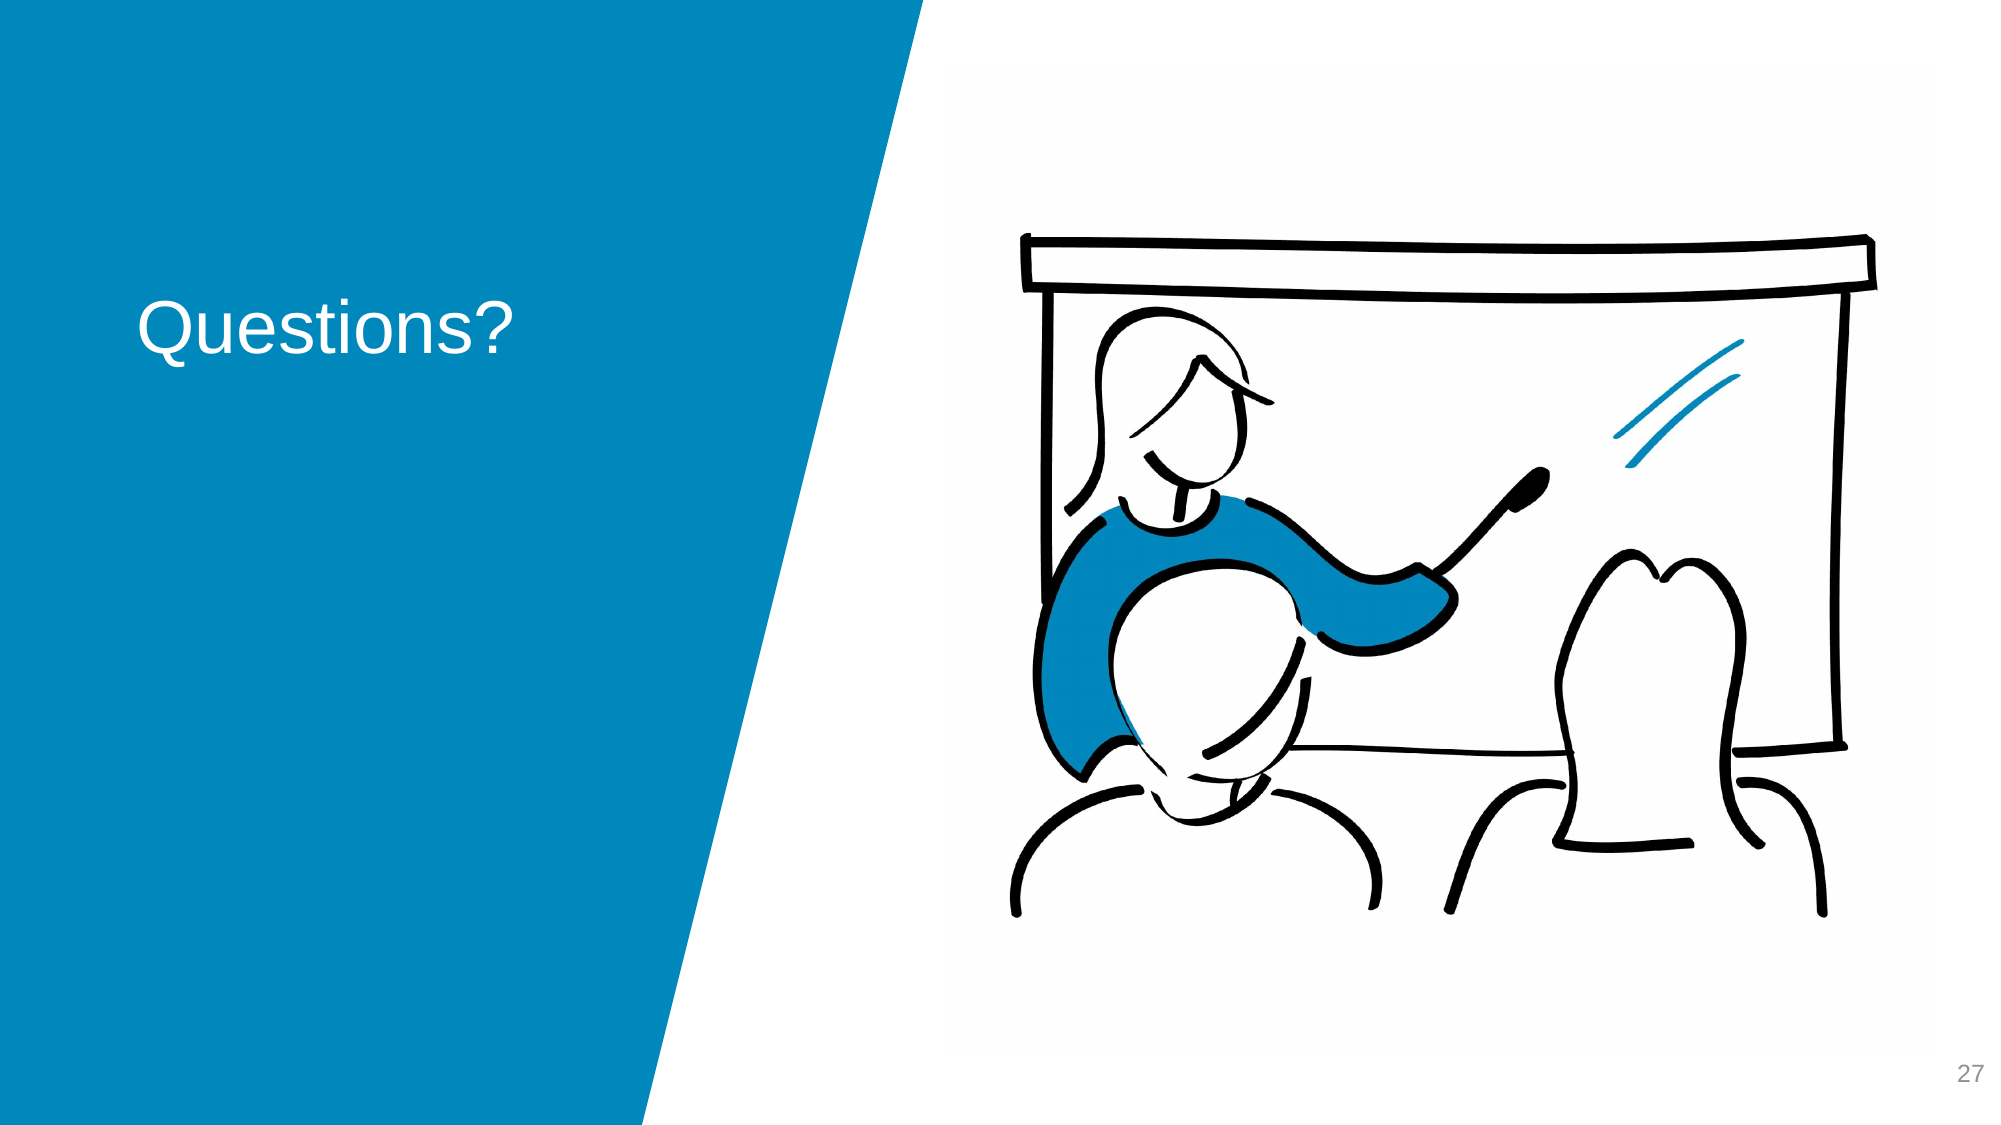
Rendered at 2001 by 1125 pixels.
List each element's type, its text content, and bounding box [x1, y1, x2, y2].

picture [944, 68, 1932, 1056]
slide_number 27 [1550, 1042, 2000, 1103]
title Questions? [136, 0, 775, 371]
